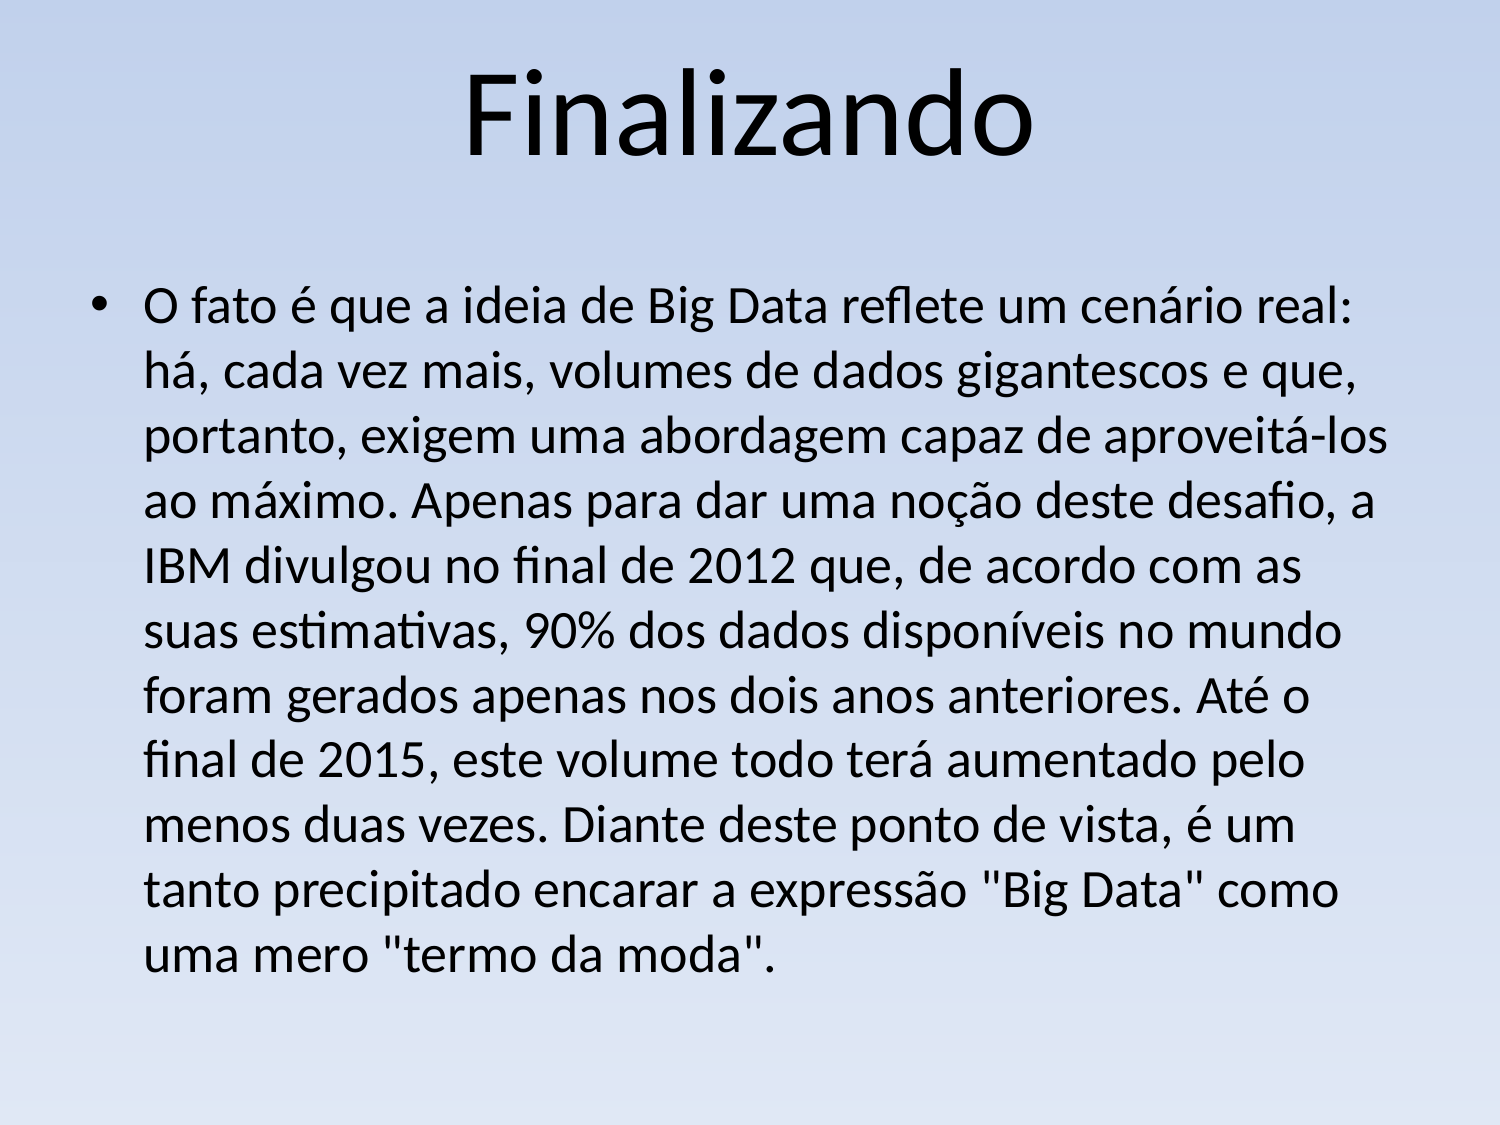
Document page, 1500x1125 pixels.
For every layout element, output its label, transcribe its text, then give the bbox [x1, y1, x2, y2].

list O fato é que a ideia de Big Data reflete um cenário real: há, cada vez mais, volumes de dados gigantescos e que, portanto, exigem uma abordagem capaz de aproveitá-los ao máximo. Apenas para dar uma noção deste desafio, a IBM divulgou no final de 2012 que, de acordo com as suas estimativas, 90% dos dados disponíveis no mundo foram gerados apenas nos dois anos anteriores. Até o final de 2015, este volume todo terá aumentado pelo menos duas vezes. Diante deste ponto de vista, é um tanto precipitado encarar a expressão "Big Data" como uma mero "termo da moda". [75, 262, 1425, 1005]
title Finalizando [75, 45, 1425, 262]
